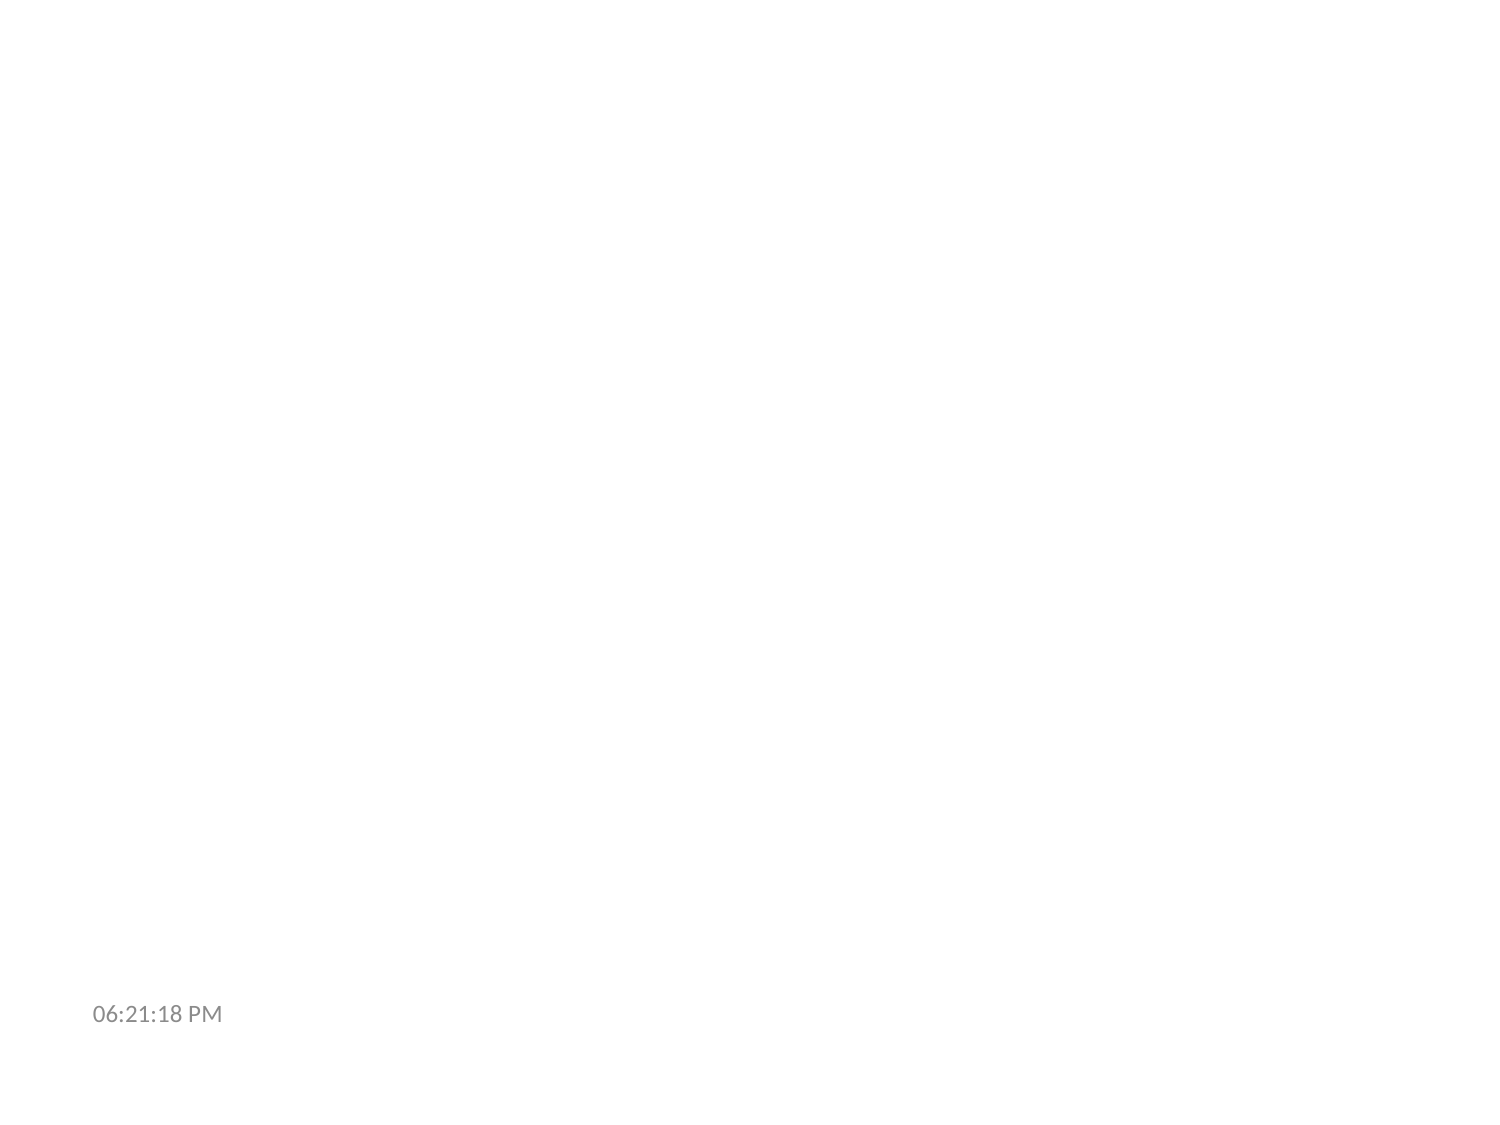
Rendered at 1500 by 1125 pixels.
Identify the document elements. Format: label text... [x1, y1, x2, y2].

text_box 3:35:09 PM [77, 982, 428, 1043]
